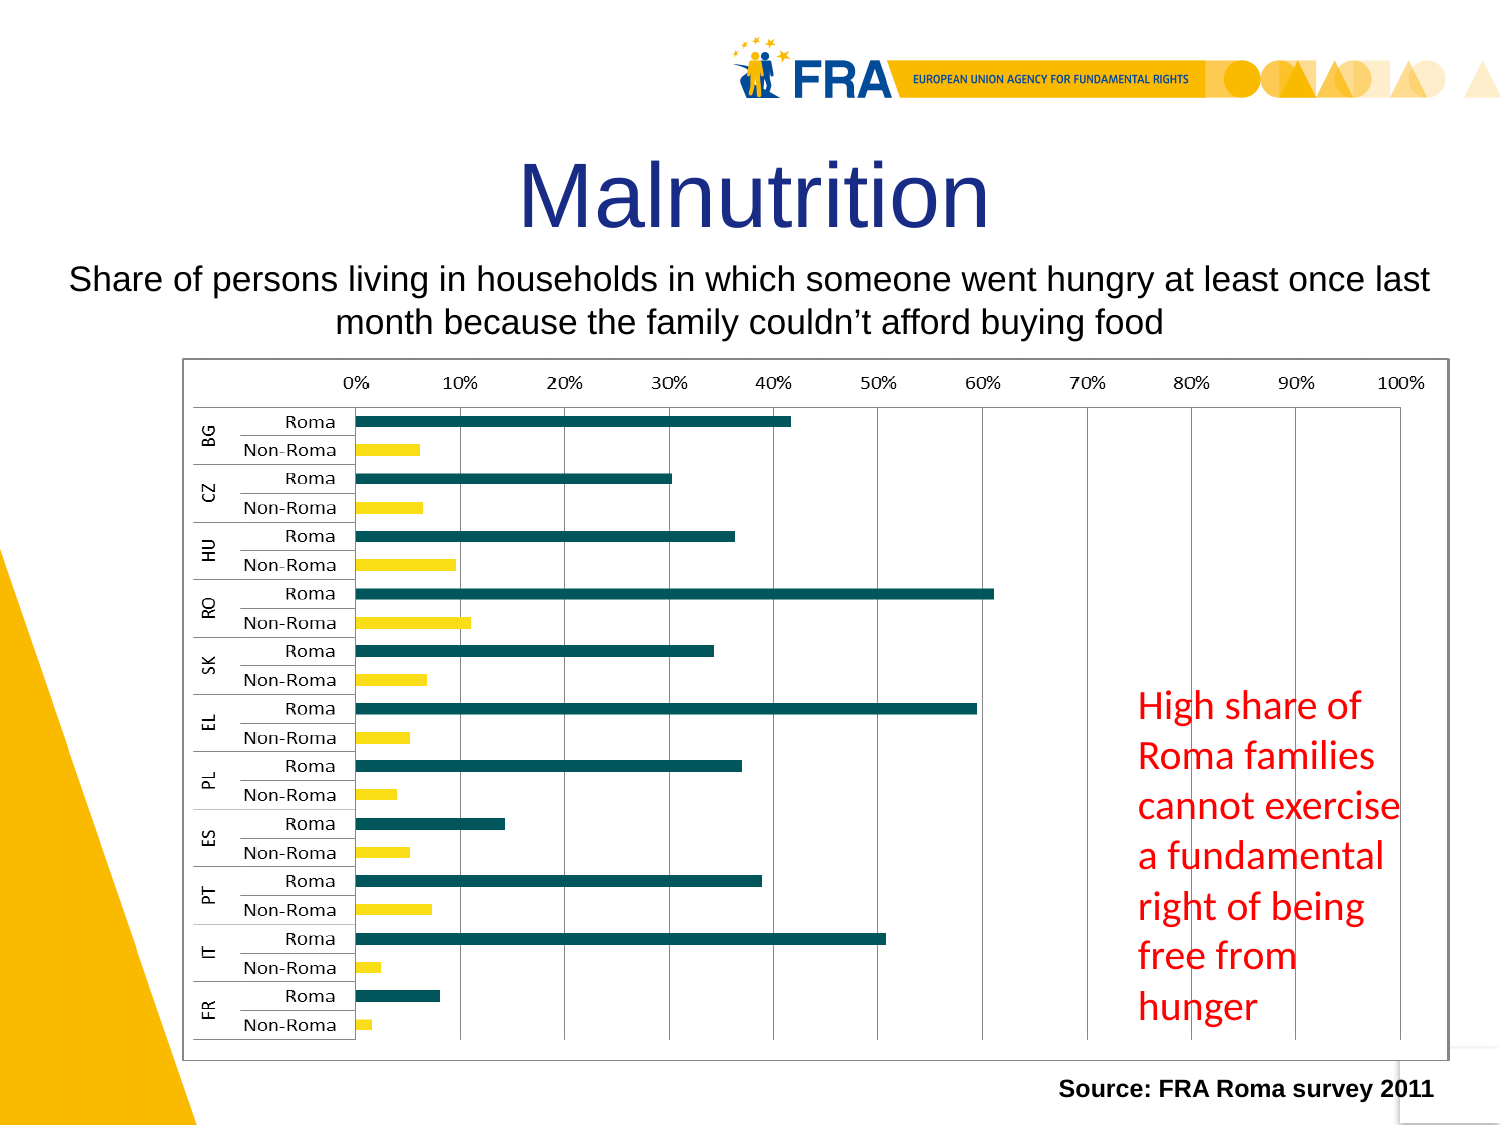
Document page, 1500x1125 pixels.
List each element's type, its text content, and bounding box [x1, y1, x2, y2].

picture [0, 0, 1500, 248]
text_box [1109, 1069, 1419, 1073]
title Malnutrition [20, 115, 1490, 248]
text_box Source: FRA Roma survey 2011 [1044, 1067, 1451, 1110]
picture [0, 349, 1500, 1125]
text_box [1399, 1048, 1500, 1124]
text_box Share of persons living in households in which someone went hungry at least once last month because the family couldn’t afford buying food [0, 248, 1500, 349]
